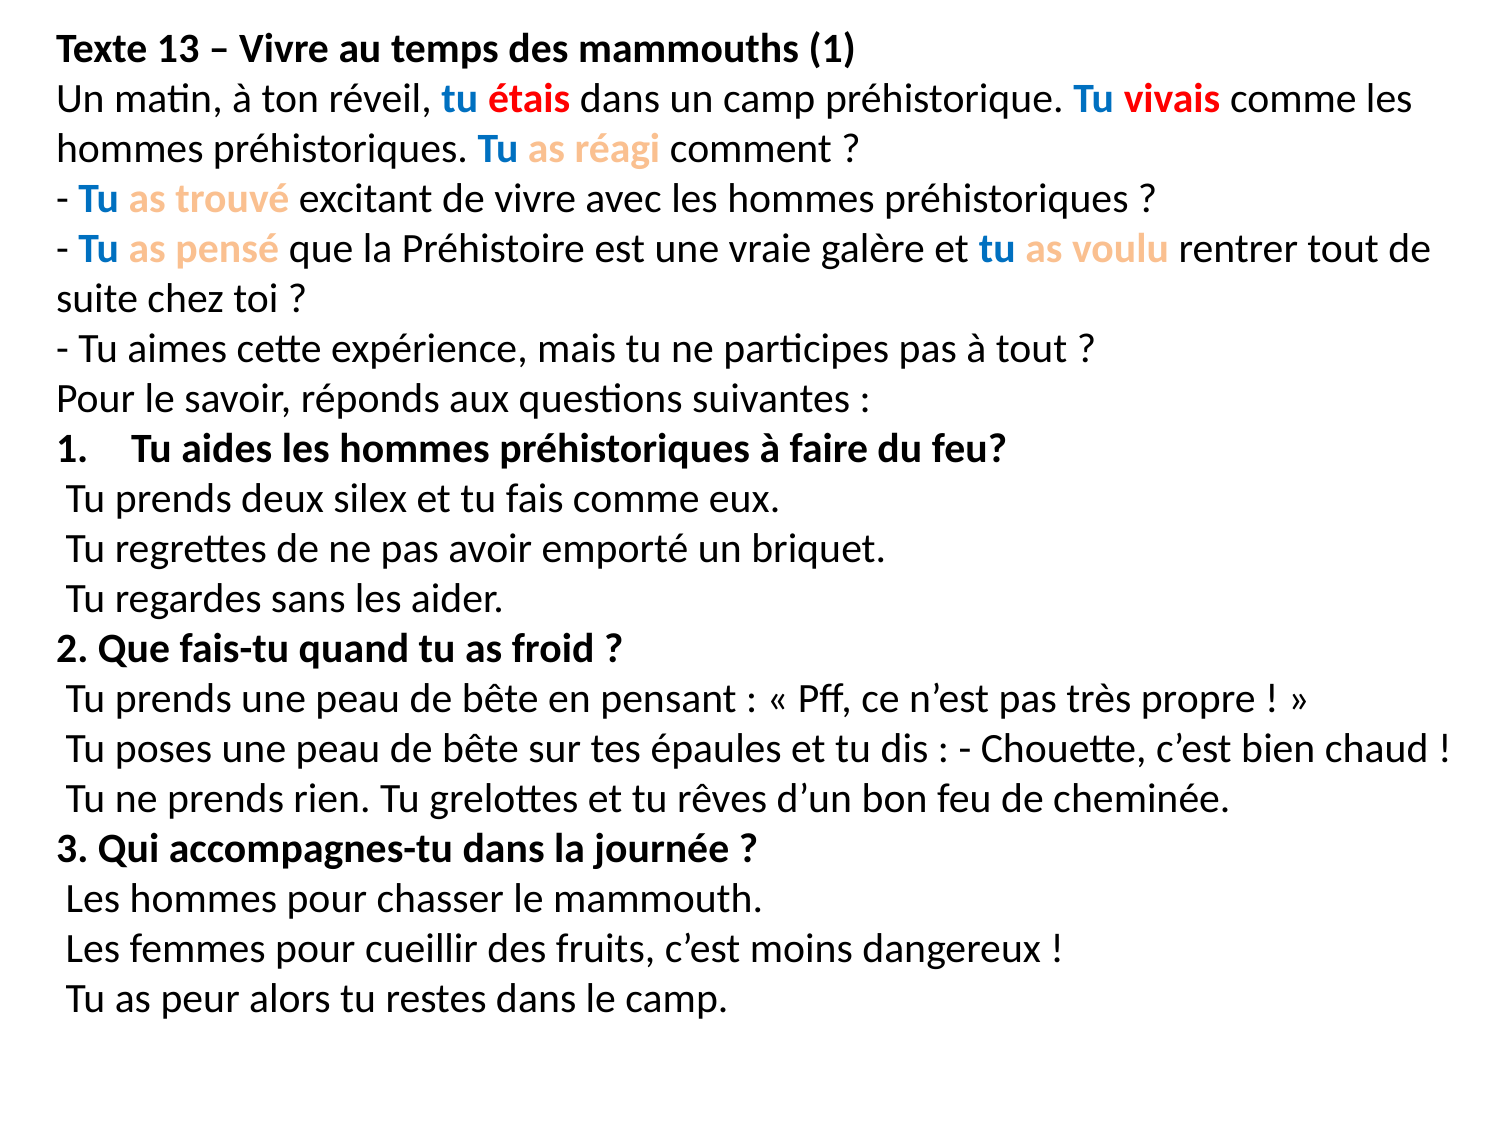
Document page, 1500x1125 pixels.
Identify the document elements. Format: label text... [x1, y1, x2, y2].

text_box Texte 13 – Vivre au temps des mammouths (1) Un matin, à ton réveil, tu étais dans un camp préhistorique. Tu vivais comme les hommes préhistoriques. Tu as réagi comment ? - Tu as trouvé excitant de vivre avec les hommes préhistoriques ? - Tu as pensé que la Préhistoire est une vraie galère et tu as voulu rentrer tout de suite chez toi ? - Tu aimes cette expérience, mais tu ne participes pas à tout ? Pour le savoir, réponds aux questions suivantes : Tu aides les hommes préhistoriques à faire du feu? Tu prends deux silex et tu fais comme eux. Tu regrettes de ne pas avoir emporté un briquet. Tu regardes sans les aider. 2. Que fais-tu quand tu as froid ? Tu prends une peau de bête en pensant : « Pff, ce n’est pas très propre ! » Tu poses une peau de bête sur tes épaules et tu dis : - Chouette, c’est bien chaud ! Tu ne prends rien. Tu grelottes et tu rêves d’un bon feu de cheminée. 3. Qui accompagnes-tu dans la journée ? Les hommes pour chasser le mammouth. Les femmes pour cueillir des fruits, c’est moins dangereux ! Tu as peur alors tu restes dans le camp. [41, 13, 1471, 1029]
